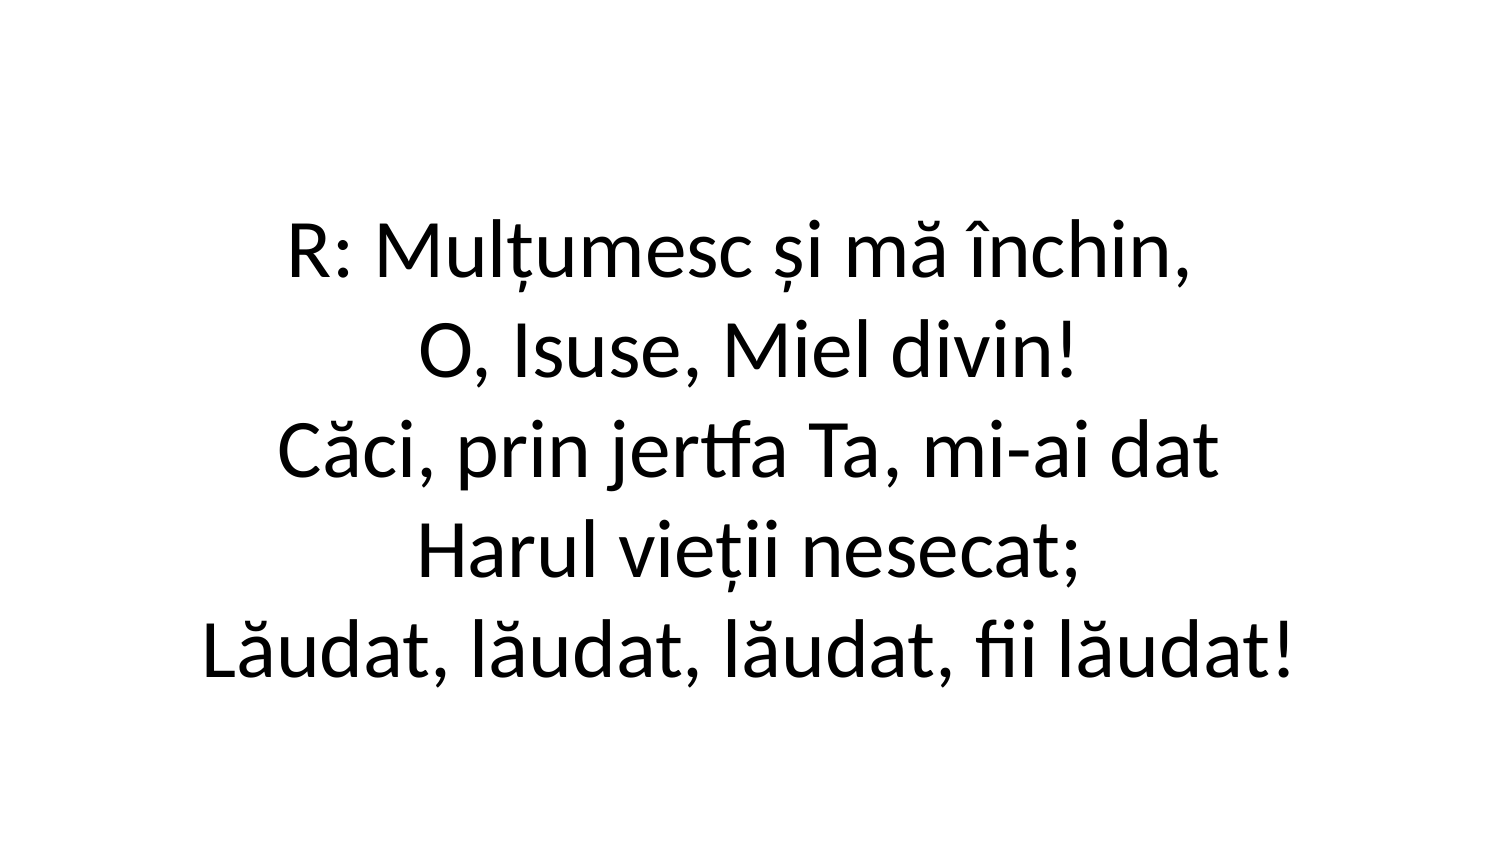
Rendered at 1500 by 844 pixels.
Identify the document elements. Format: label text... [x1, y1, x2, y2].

text_box R: Mulțumesc și mă închin, O, Isuse, Miel divin! Căci, prin jertfa Ta, mi-ai dat Harul vieții nesecat; Lăudat, lăudat, lăudat, fii lăudat! [186, 142, 1314, 702]
